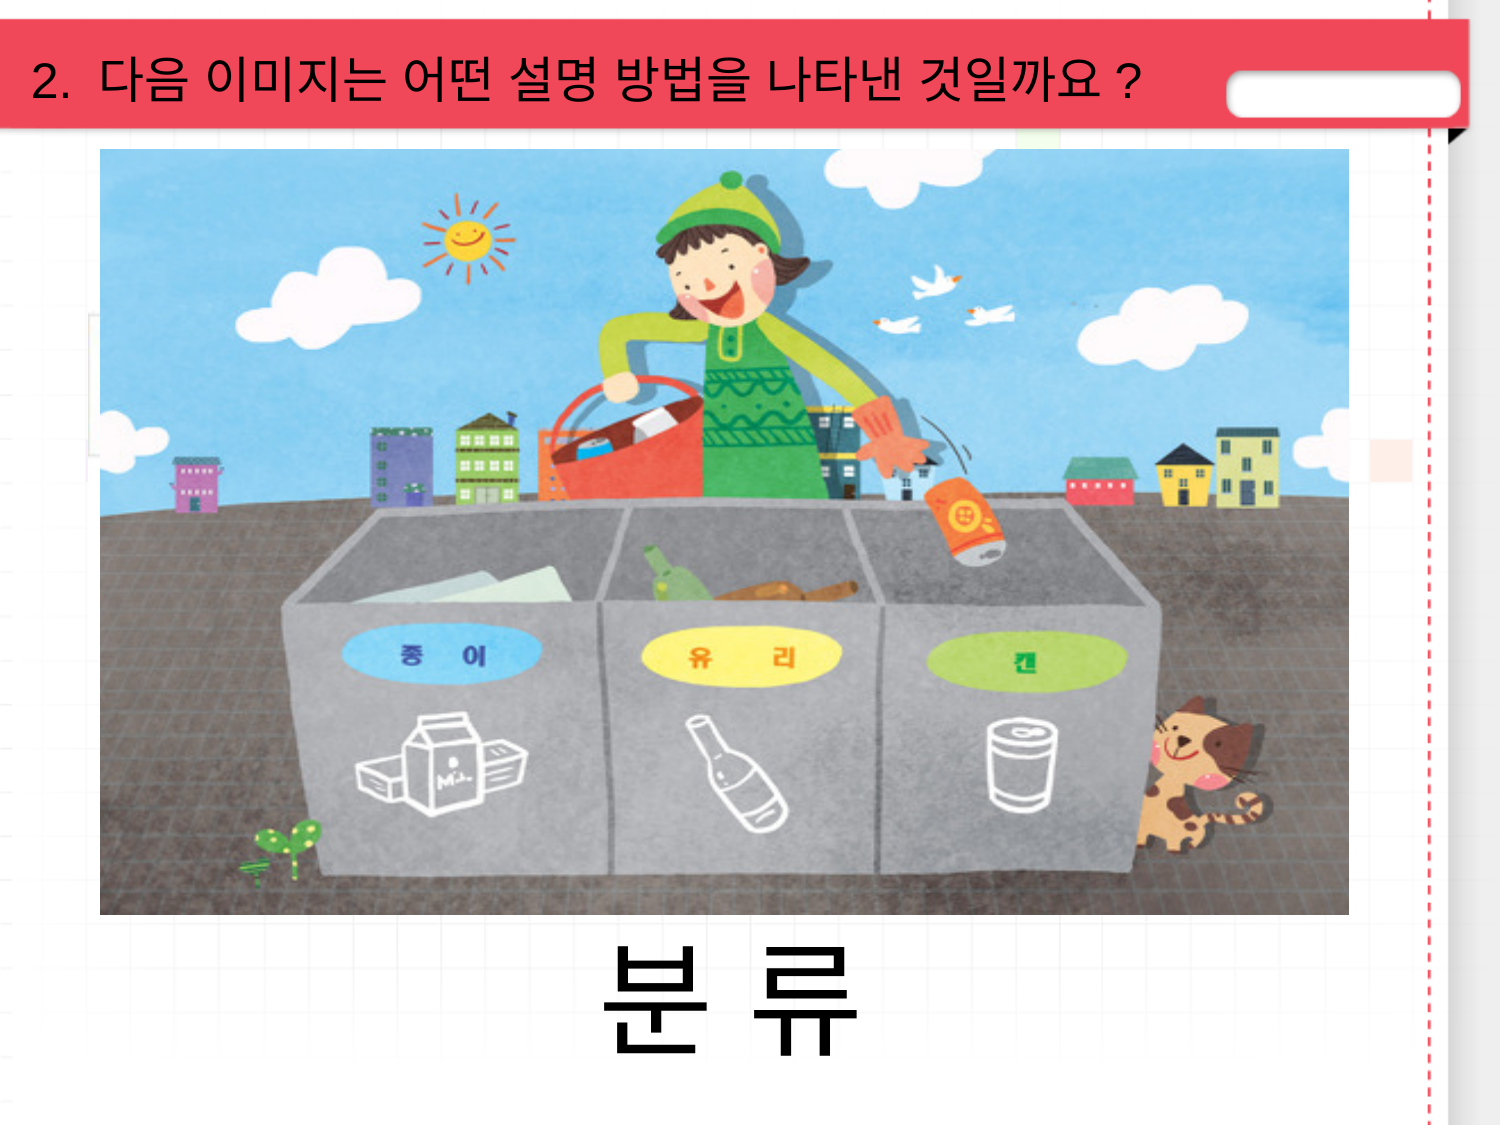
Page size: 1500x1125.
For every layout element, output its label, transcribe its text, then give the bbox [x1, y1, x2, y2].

picture [0, 0, 1500, 1125]
text_box 2. 다음 이미지는 어떤 설명 방법을 나타낸 것일까요? [16, 40, 1367, 116]
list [87, 262, 95, 623]
text_box 분 류 [583, 923, 1056, 1080]
